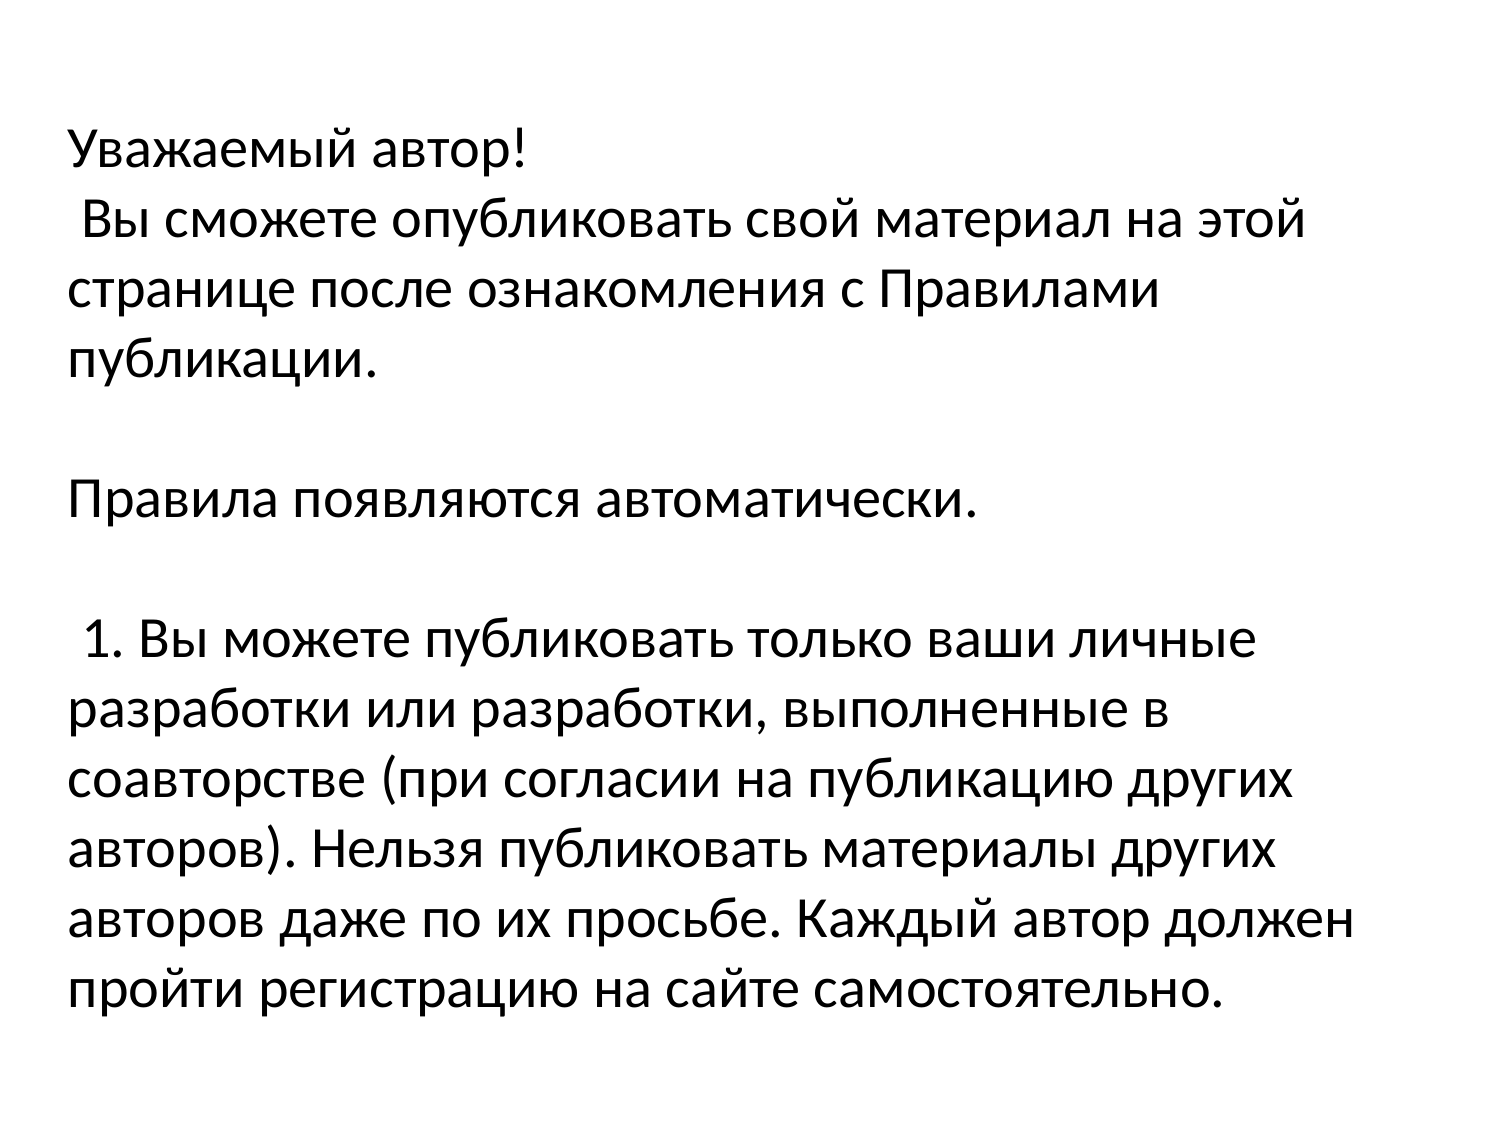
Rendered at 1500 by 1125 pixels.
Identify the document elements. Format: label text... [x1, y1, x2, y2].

text_box Уважаемый автор! Вы сможете опубликовать свой материал на этой странице после ознакомления с Правилами публикации. Правила появляются автоматически. 1. Вы можете публиковать только ваши личные разработки или разработки, выполненные в соавторстве (при согласии на публикацию других авторов). Нельзя публиковать материалы других авторов даже по их просьбе. Каждый автор должен пройти регистрацию на сайте самостоятельно. [53, 101, 1459, 1027]
